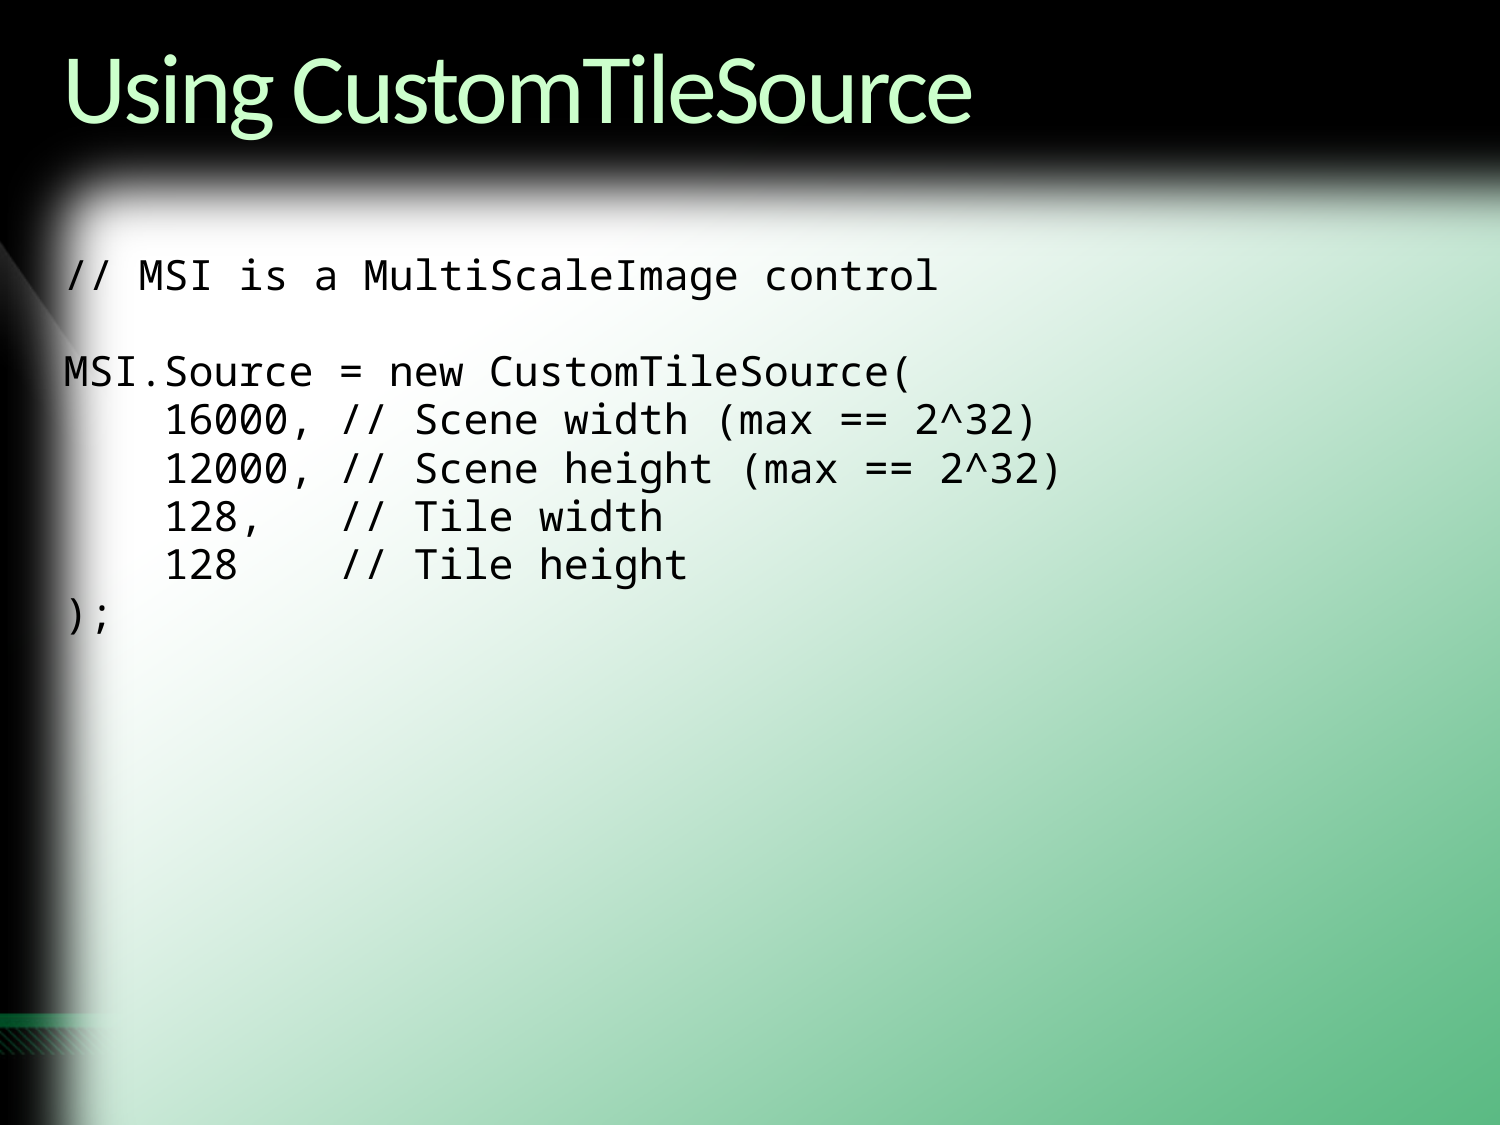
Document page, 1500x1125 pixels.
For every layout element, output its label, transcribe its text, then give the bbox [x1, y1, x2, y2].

picture [0, 0, 1500, 1125]
title Using CustomTileSource [62, 37, 1438, 147]
list // MSI is a MultiScaleImage control MSI.Source = new CustomTileSource( 16000, // Scene width (max == 2^32) 12000, // Scene height (max == 2^32) 128, // Tile width 128 // Tile height ); [63, 257, 1433, 537]
